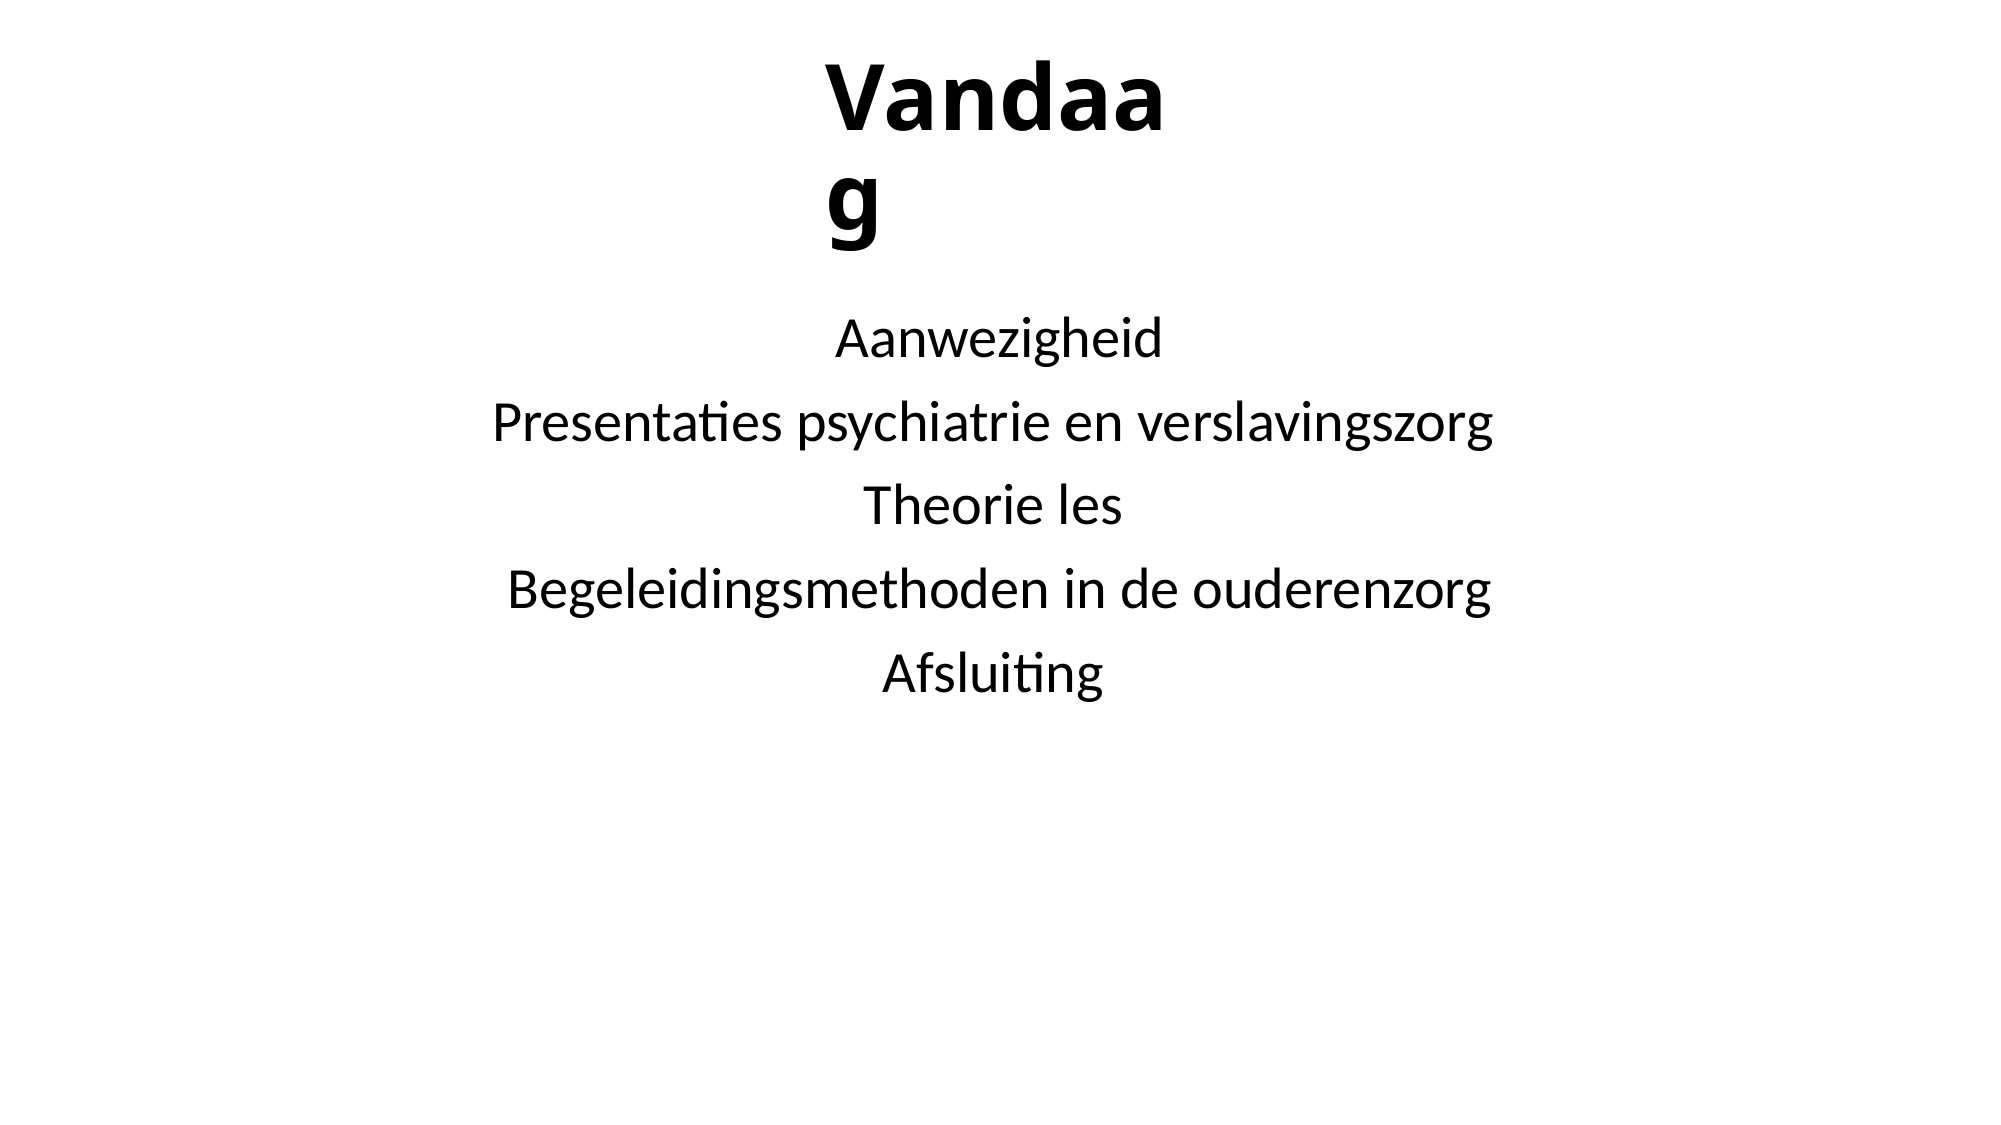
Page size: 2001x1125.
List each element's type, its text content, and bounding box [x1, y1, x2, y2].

title Vandaag [810, 28, 1190, 273]
list Aanwezigheid Presentaties psychiatrie en verslavingszorg Theorie les Begeleidingsmethoden in de ouderenzorg Afsluiting [137, 299, 1863, 1014]
